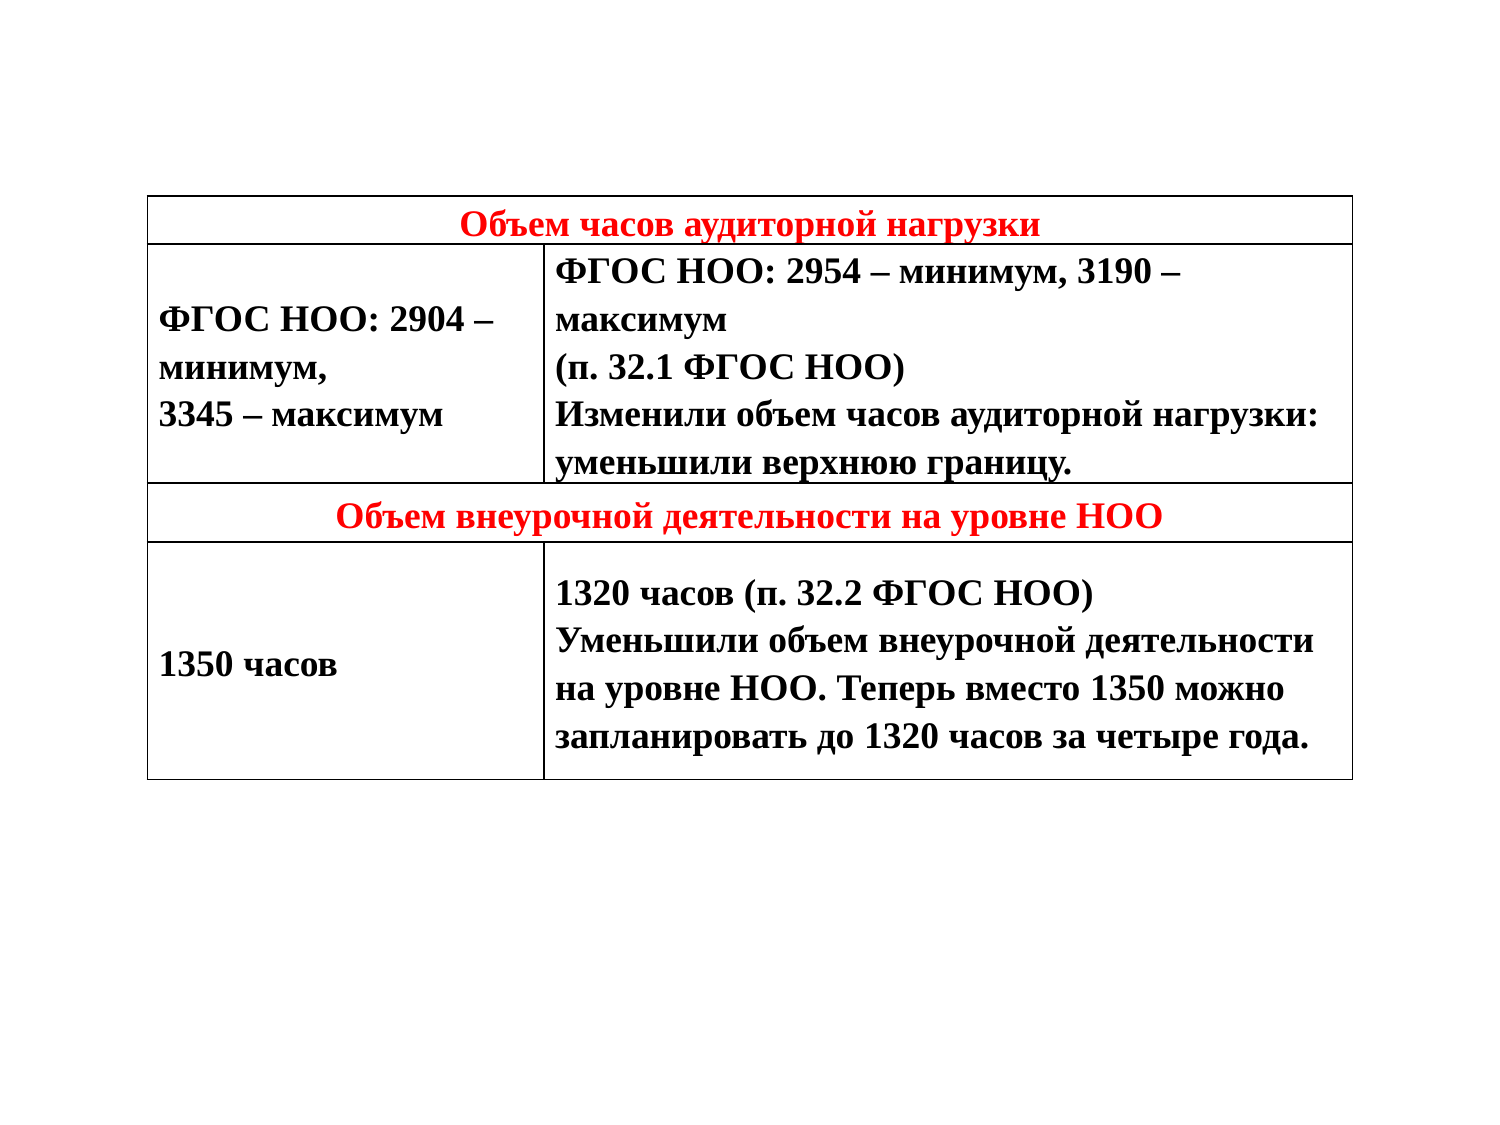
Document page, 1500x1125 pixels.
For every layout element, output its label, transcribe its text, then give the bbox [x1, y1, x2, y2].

table_cell ФГОС НОО: 2954 – минимум, 3190 – максимум (п. 32.1 ФГОС НОО) Изменили объем часов аудиторной нагрузки: уменьшили верхнюю границу. [545, 245, 1352, 482]
table_cell 1320 часов (п. 32.2 ФГОС НОО) Уменьшили объем внеурочной деятельности на уровне НОО. Теперь вместо 1350 можно запланировать до 1320 часов за четыре года. [545, 543, 1352, 779]
table_cell Объем внеурочной деятельности на уровне НОО [148, 484, 1352, 541]
table_cell ФГОС НОО: 2904 – минимум, 3345 – максимум [148, 245, 543, 482]
table_cell 1350 часов [148, 543, 543, 779]
table_header Объем часов аудиторной нагрузки [148, 197, 1352, 243]
